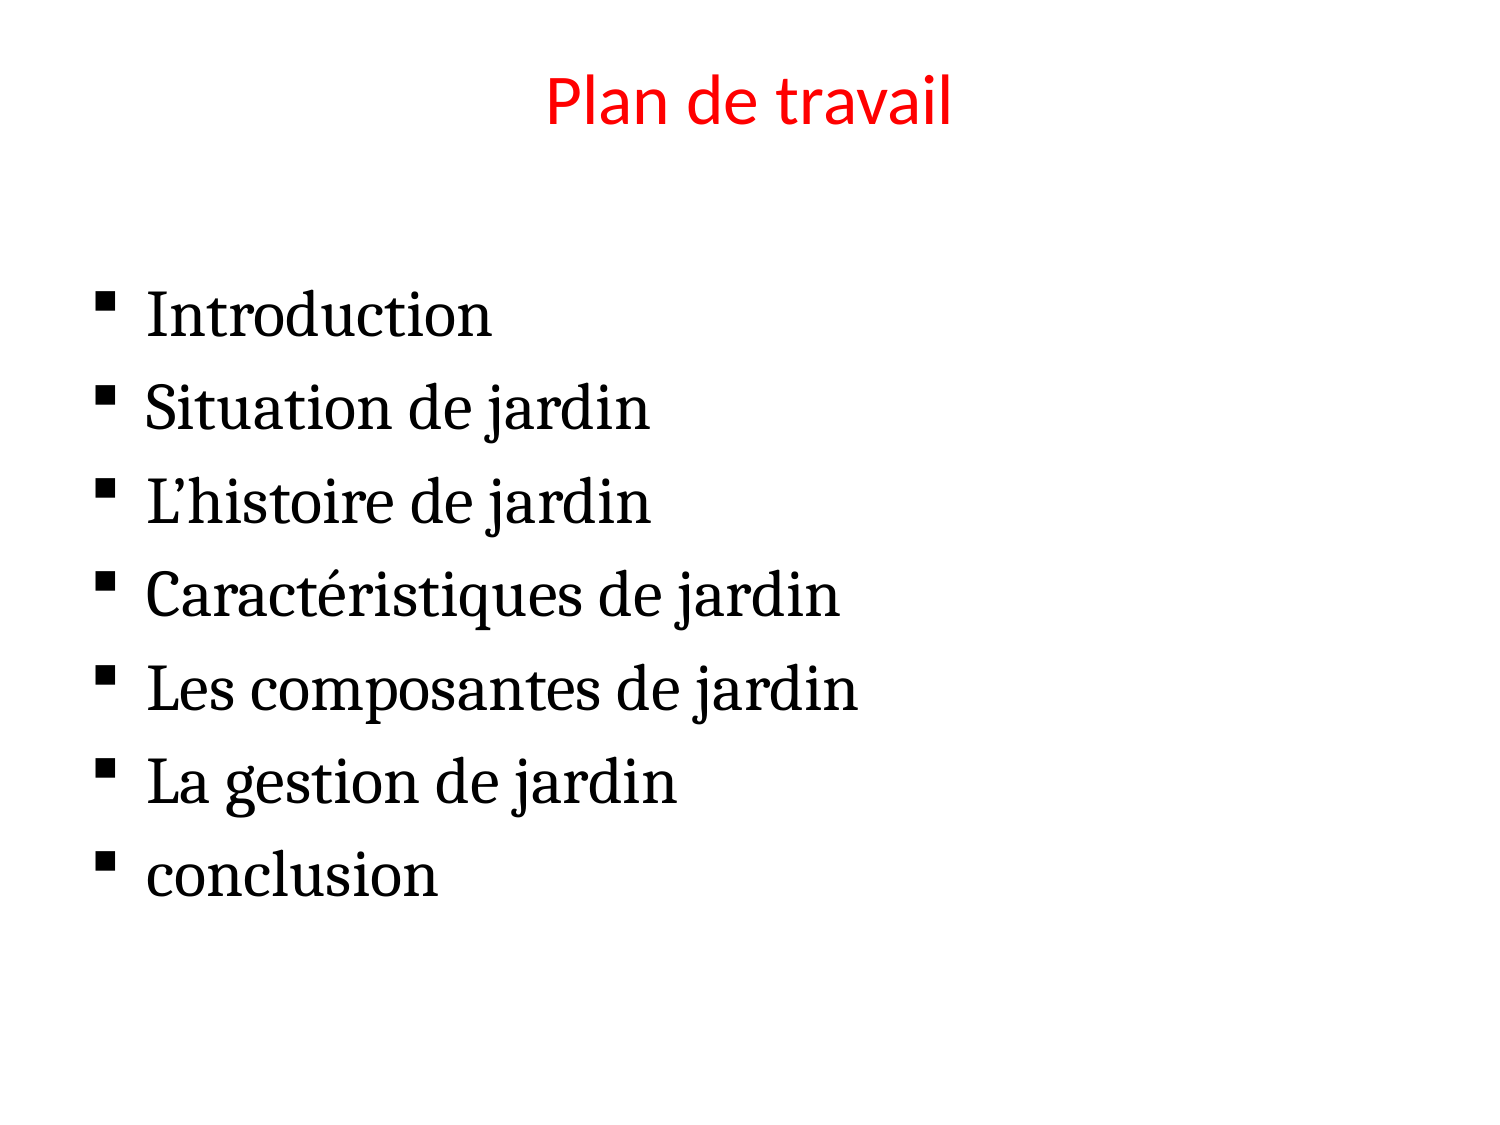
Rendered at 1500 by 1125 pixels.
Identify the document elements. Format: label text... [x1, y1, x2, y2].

list Introduction Situation de jardin L’histoire de jardin Caractéristiques de jardin Les composantes de jardin La gestion de jardin conclusion [75, 262, 1425, 1005]
title Plan de travail [75, 45, 1425, 233]
